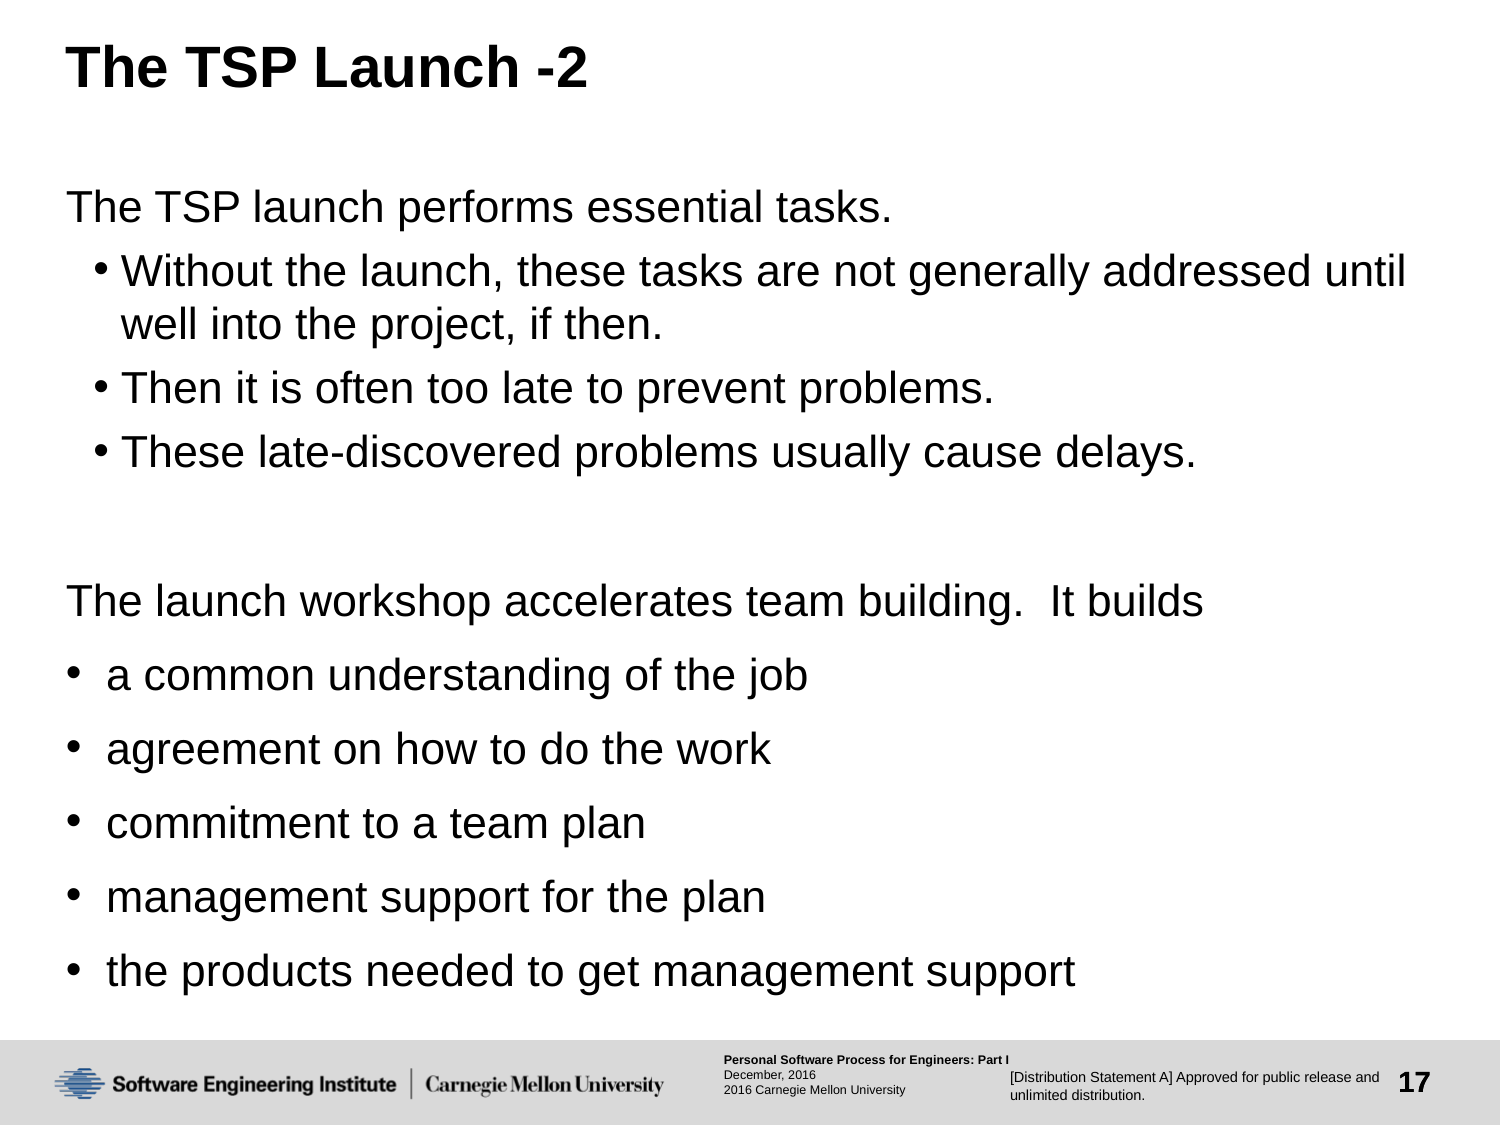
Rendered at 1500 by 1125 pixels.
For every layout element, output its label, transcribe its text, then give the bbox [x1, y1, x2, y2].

picture [46, 1061, 673, 1104]
list The TSP launch performs essential tasks. Without the launch, these tasks are not generally addressed until well into the project, if then. Then it is often too late to prevent problems. These late-discovered problems usually cause delays. The launch workshop accelerates team building. It builds a common understanding of the job agreement on how to do the work commitment to a team plan management support for the plan the products needed to get management support [65, 177, 1431, 1000]
title The TSP Launch -2 [65, 37, 1313, 148]
